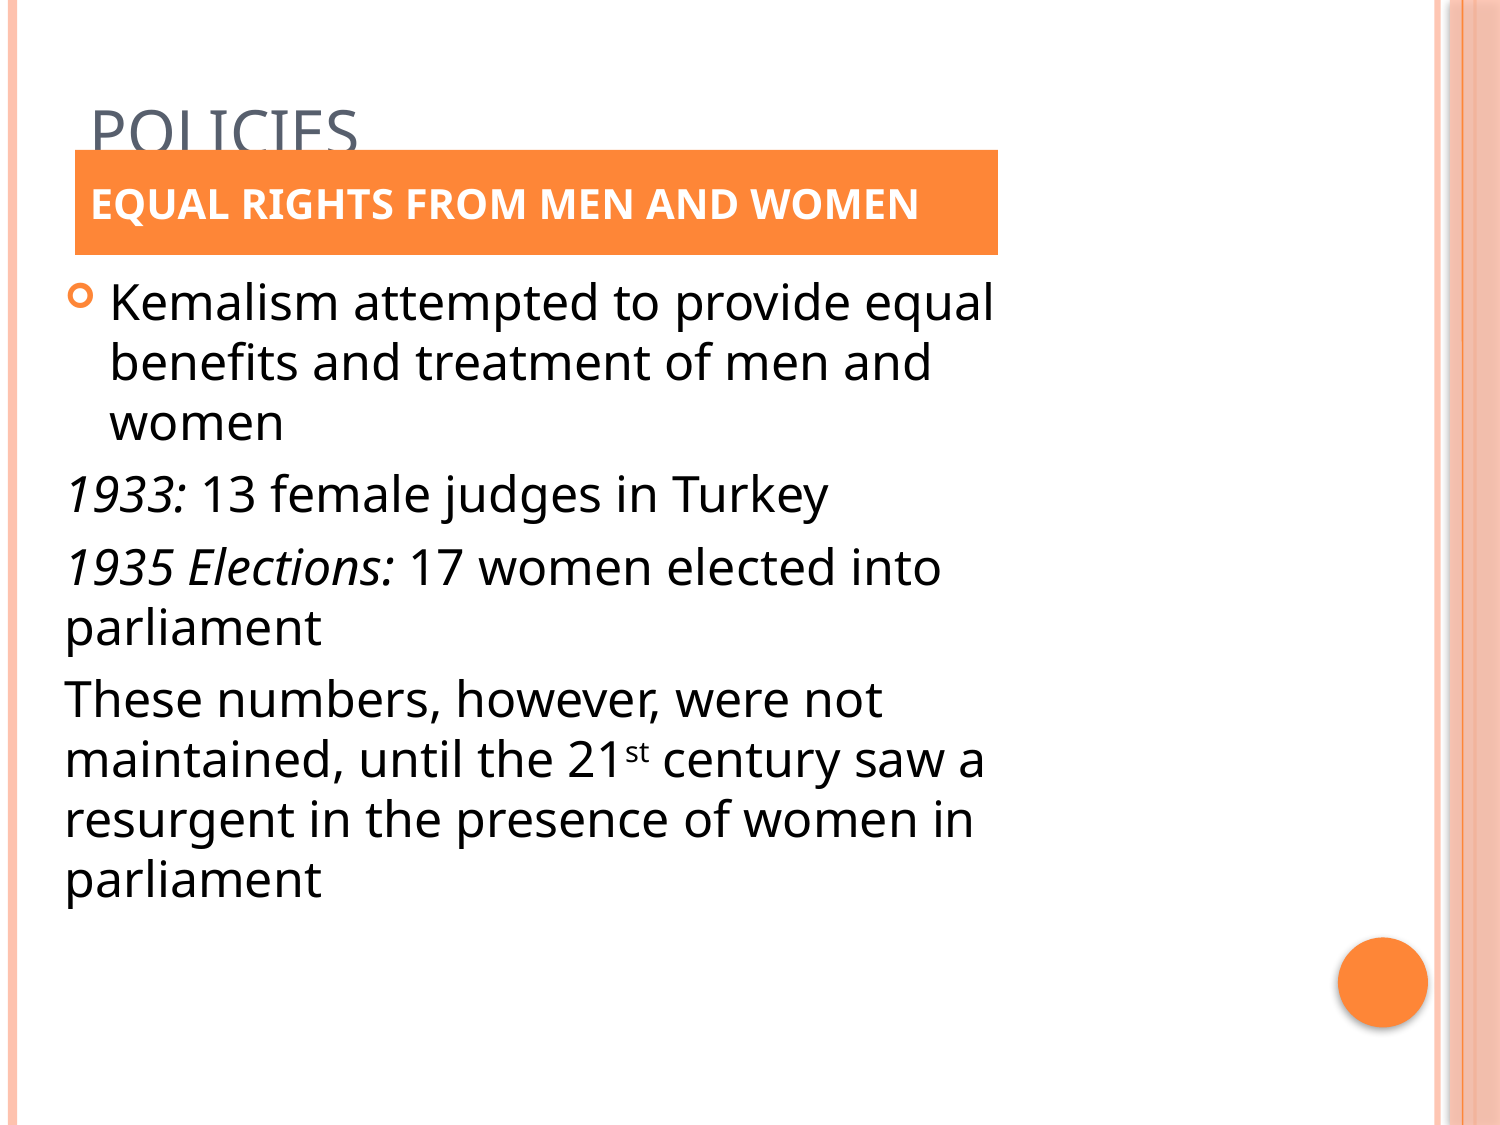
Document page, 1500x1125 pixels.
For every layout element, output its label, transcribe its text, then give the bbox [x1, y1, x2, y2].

list EQUAL RIGHTS FROM MEN AND WOMEN [75, 149, 998, 255]
list Kemalism attempted to provide equal benefits and treatment of men and women 1933: 13 female judges in Turkey 1935 Elections: 17 women elected into parliament These numbers, however, were not maintained, until the 21st century saw a resurgent in the presence of women in parliament [50, 262, 1046, 1025]
title POLICIES [75, 45, 1425, 175]
